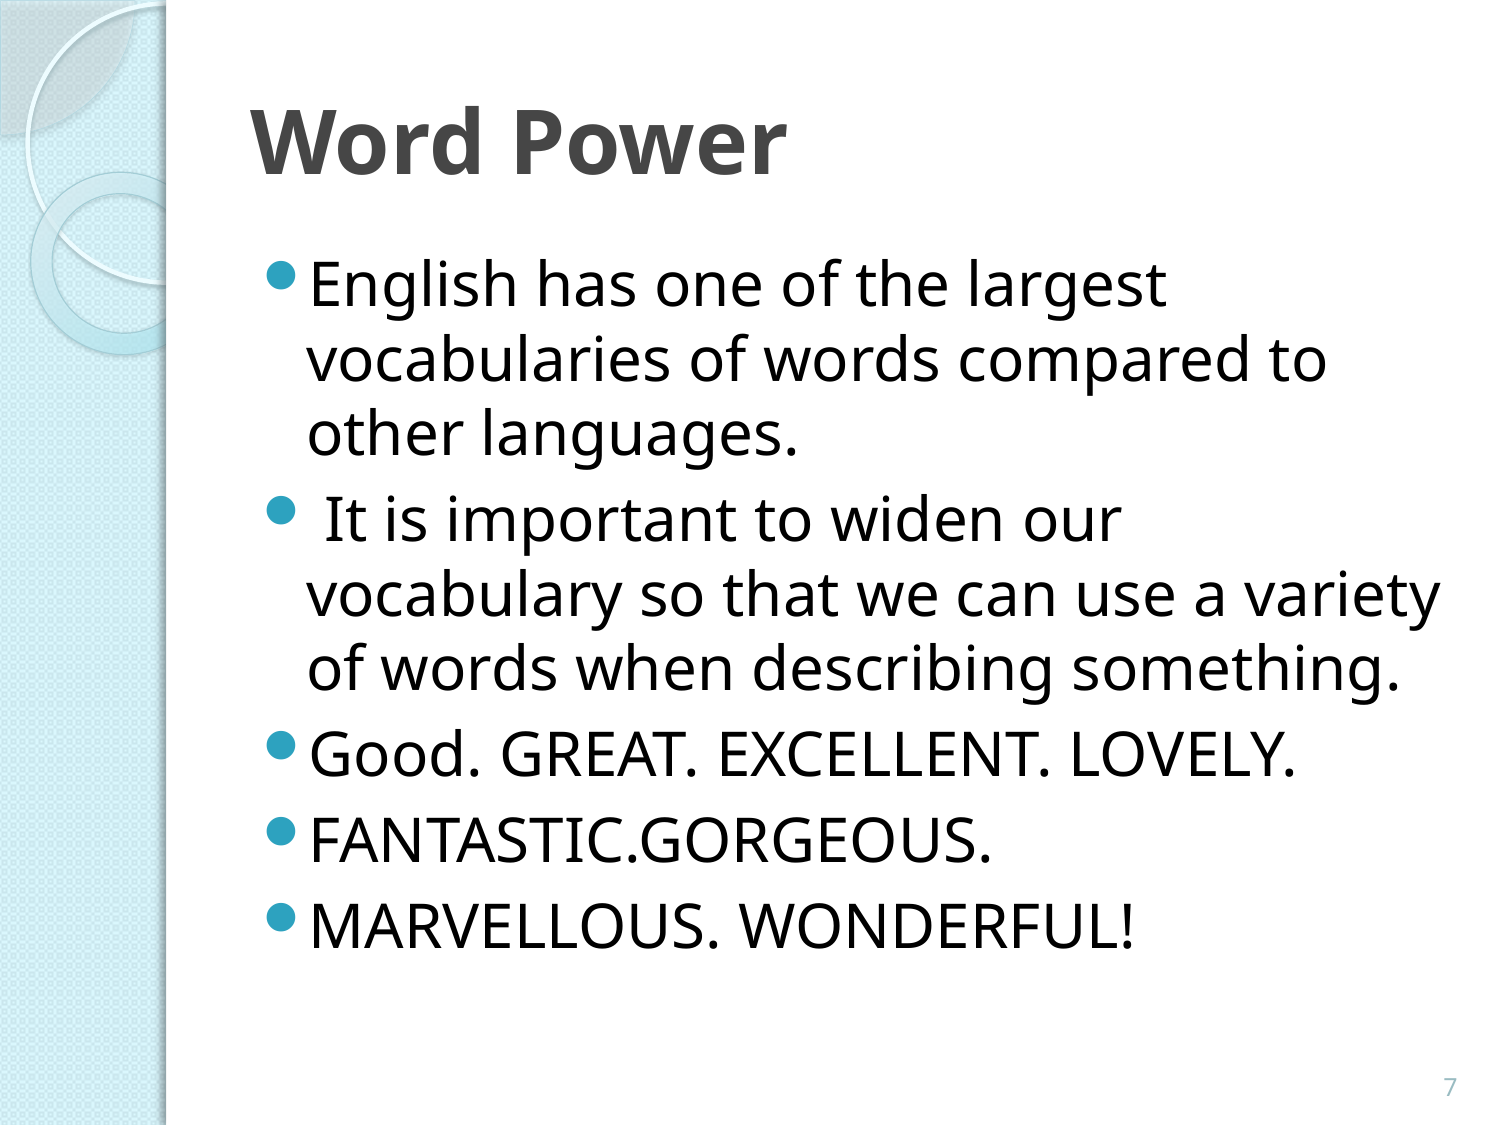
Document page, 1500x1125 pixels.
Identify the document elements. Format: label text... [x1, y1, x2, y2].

slide_number 7 [1413, 1034, 1488, 1113]
list English has one of the largest vocabularies of words compared to other languages. It is important to widen our vocabulary so that we can use a variety of words when describing something. Good. GREAT. EXCELLENT. LOVELY. FANTASTIC.GORGEOUS. MARVELLOUS. WONDERFUL! [235, 237, 1466, 1025]
title Word Power [235, 45, 1466, 233]
